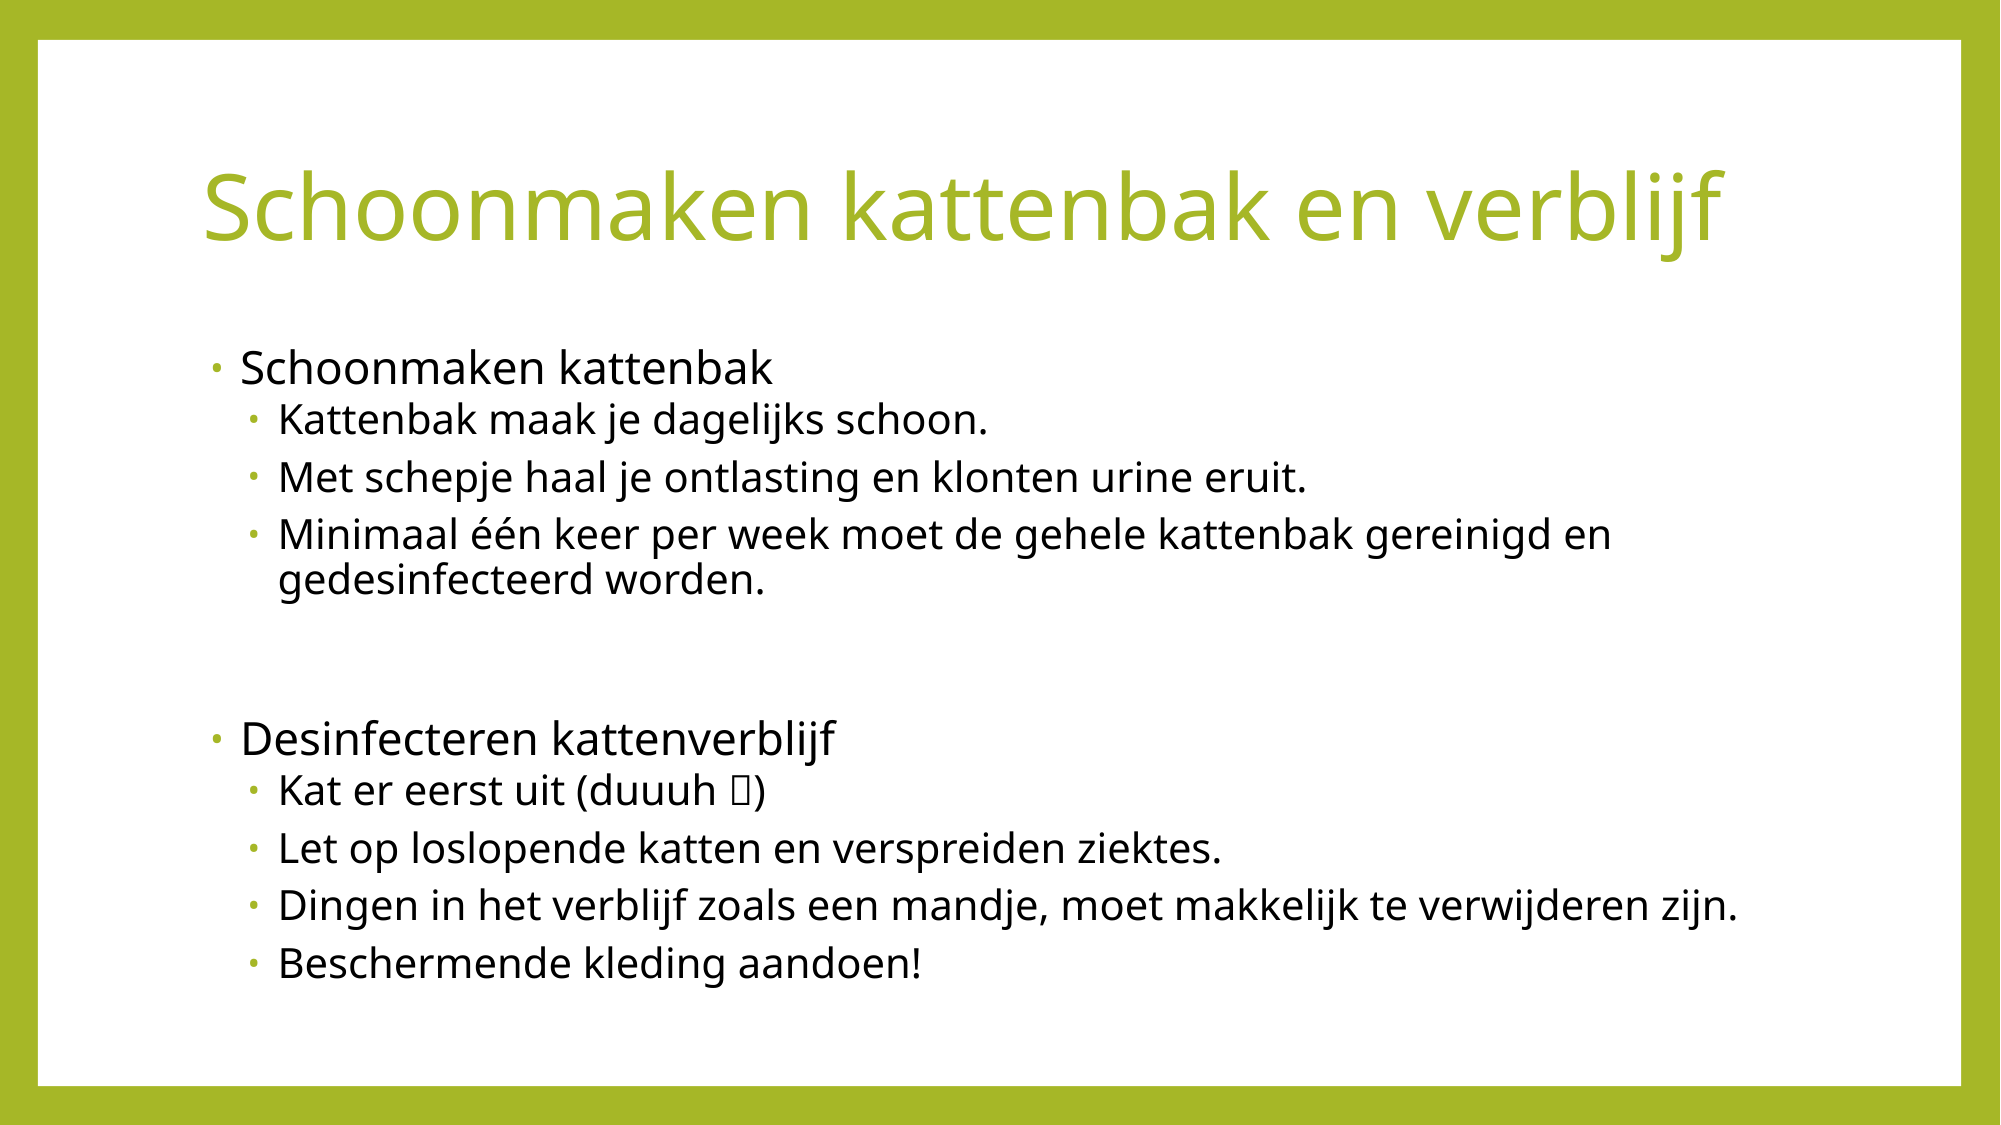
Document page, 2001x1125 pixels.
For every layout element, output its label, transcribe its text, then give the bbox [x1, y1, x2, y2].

list Schoonmaken kattenbak Kattenbak maak je dagelijks schoon. Met schepje haal je ontlasting en klonten urine eruit. Minimaal één keer per week moet de gehele kattenbak gereinigd en gedesinfecteerd worden. Desinfecteren kattenverblijf Kat er eerst uit (duuuh ) Let op loslopende katten en verspreiden ziektes. Dingen in het verblijf zoals een mandje, moet makkelijk te verwijderen zijn. Beschermende kleding aandoen! [187, 337, 1808, 1000]
title Schoonmaken kattenbak en verblijf [187, 99, 1808, 323]
